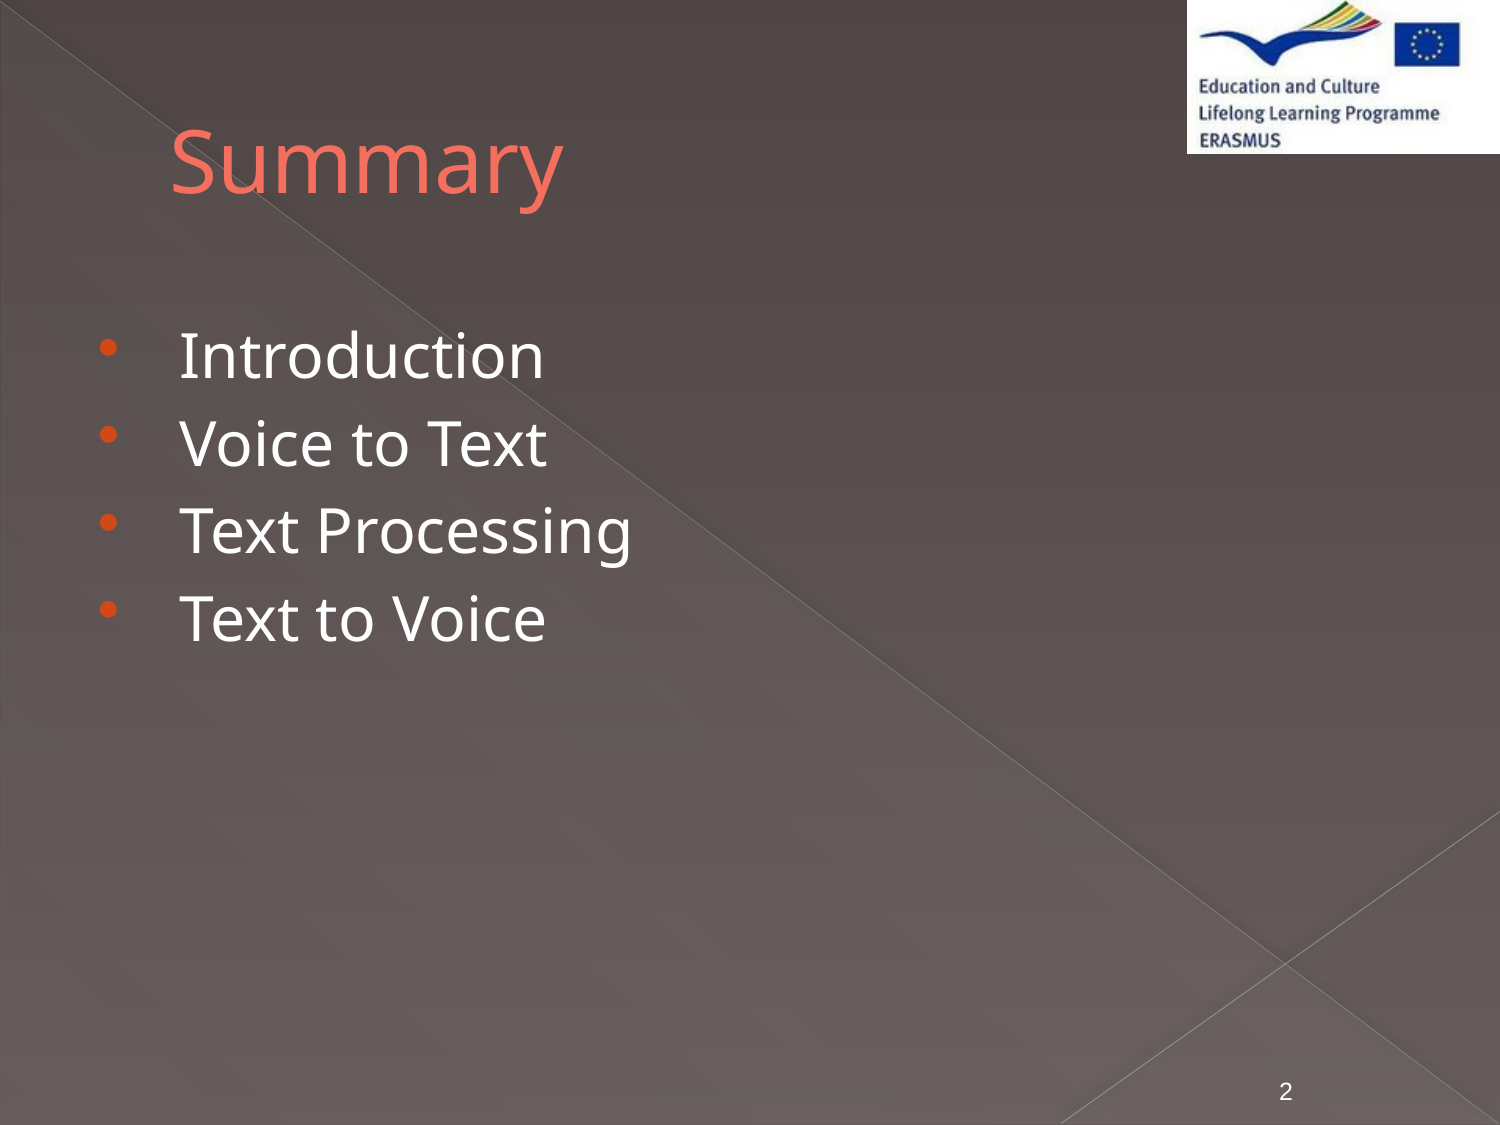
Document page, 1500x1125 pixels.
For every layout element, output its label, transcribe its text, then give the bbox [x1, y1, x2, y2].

list Introduction Voice to Text Text Processing Text to Voice [75, 308, 1425, 1059]
title Summary [75, 43, 1425, 274]
slide_number 2 [1245, 1063, 1328, 1113]
picture [1187, 0, 1500, 154]
